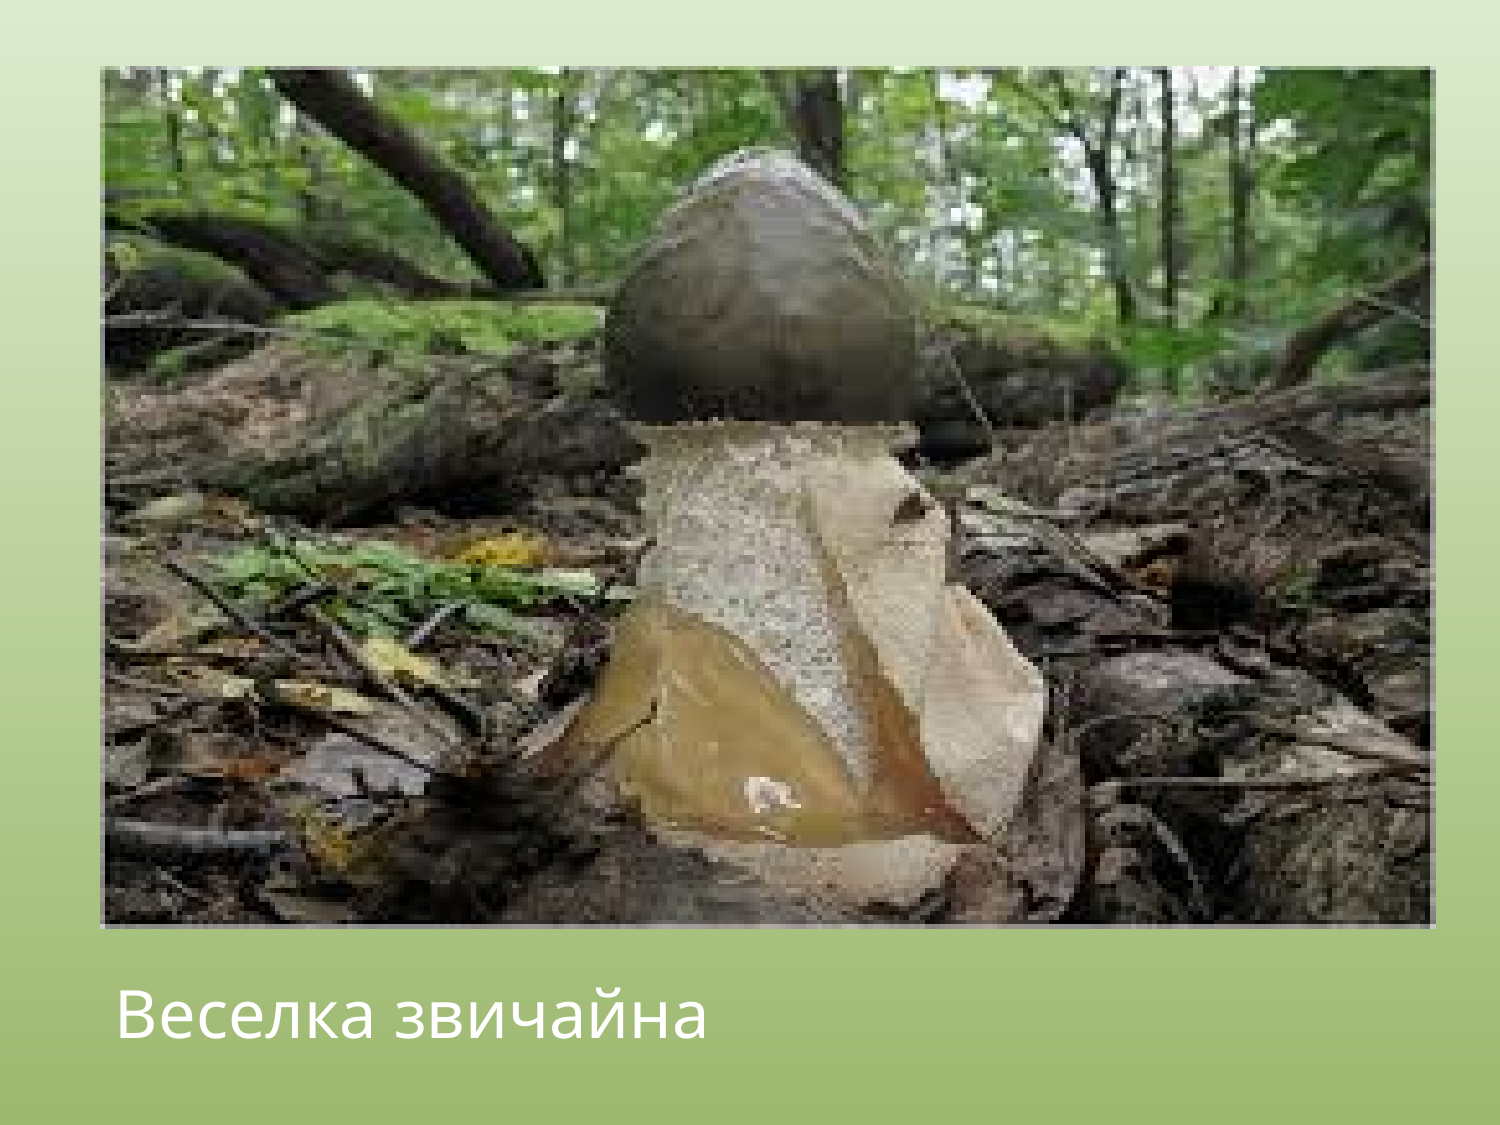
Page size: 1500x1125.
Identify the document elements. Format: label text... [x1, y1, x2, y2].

text_box Веселка звичайна [100, 964, 1058, 1059]
picture [100, 66, 1436, 929]
